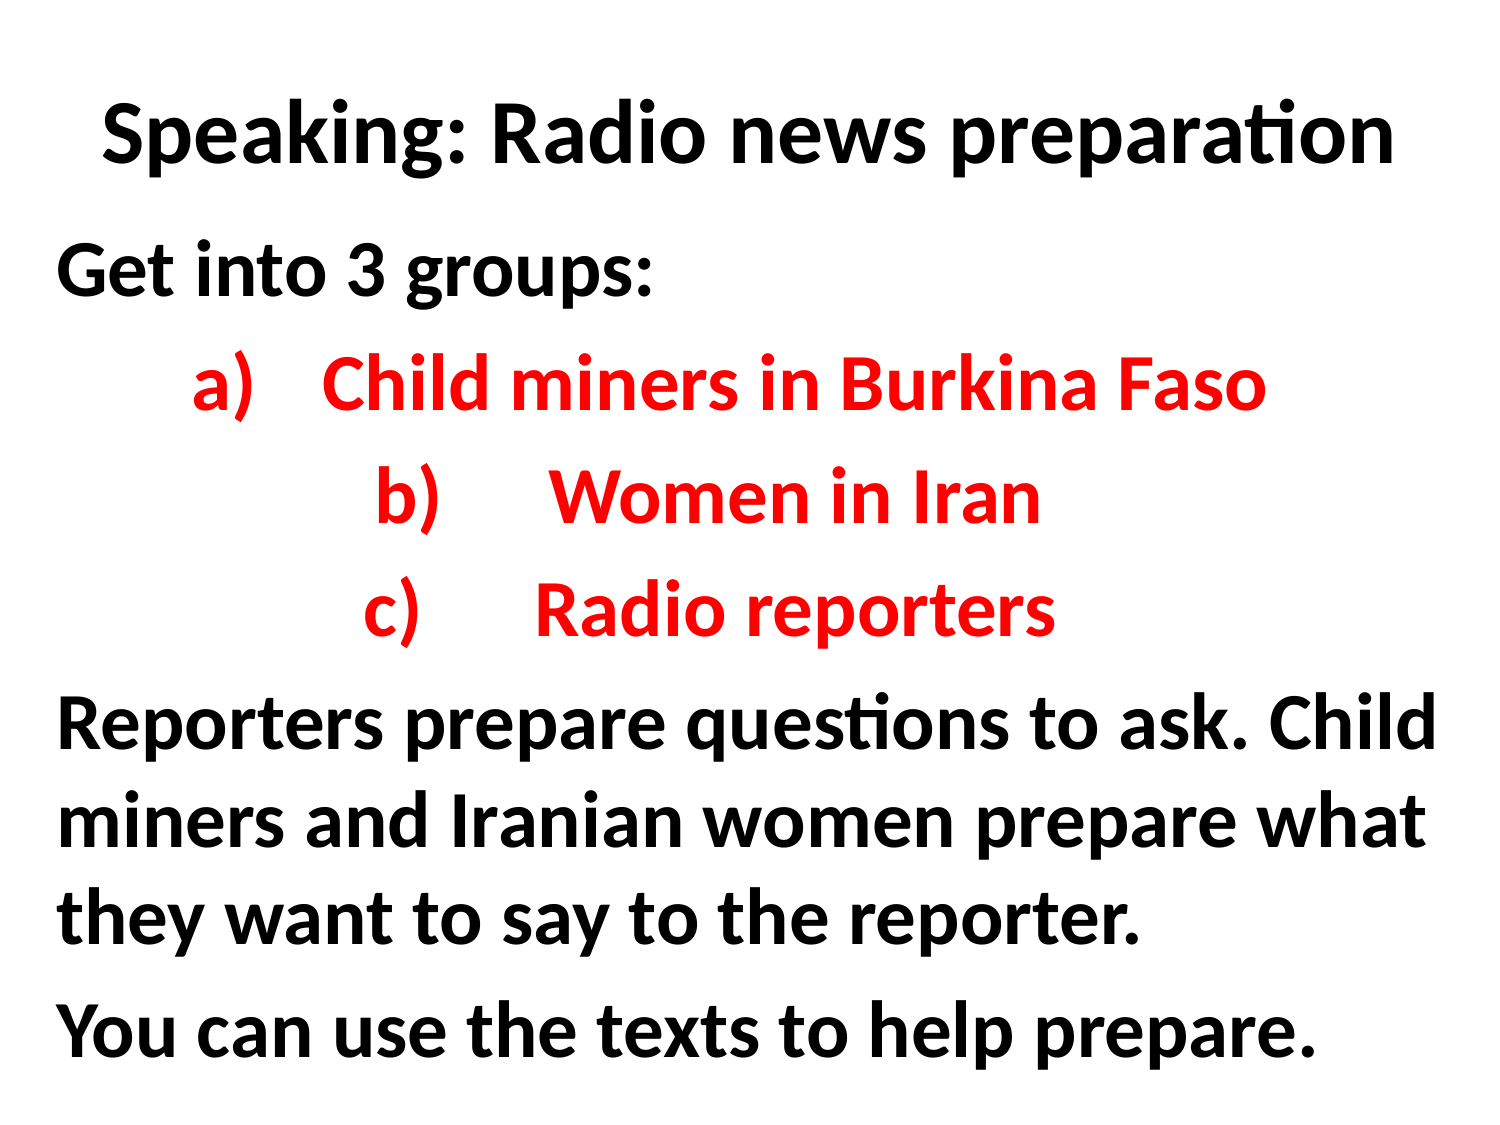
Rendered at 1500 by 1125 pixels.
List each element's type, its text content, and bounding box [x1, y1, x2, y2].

title Speaking: Radio news preparation [75, 45, 1425, 208]
list Get into 3 groups: Child miners in Burkina Faso Women in Iran Radio reporters Reporters prepare questions to ask. Child miners and Iranian women prepare what they want to say to the reporter. You can use the texts to help prepare. [41, 208, 1471, 1094]
